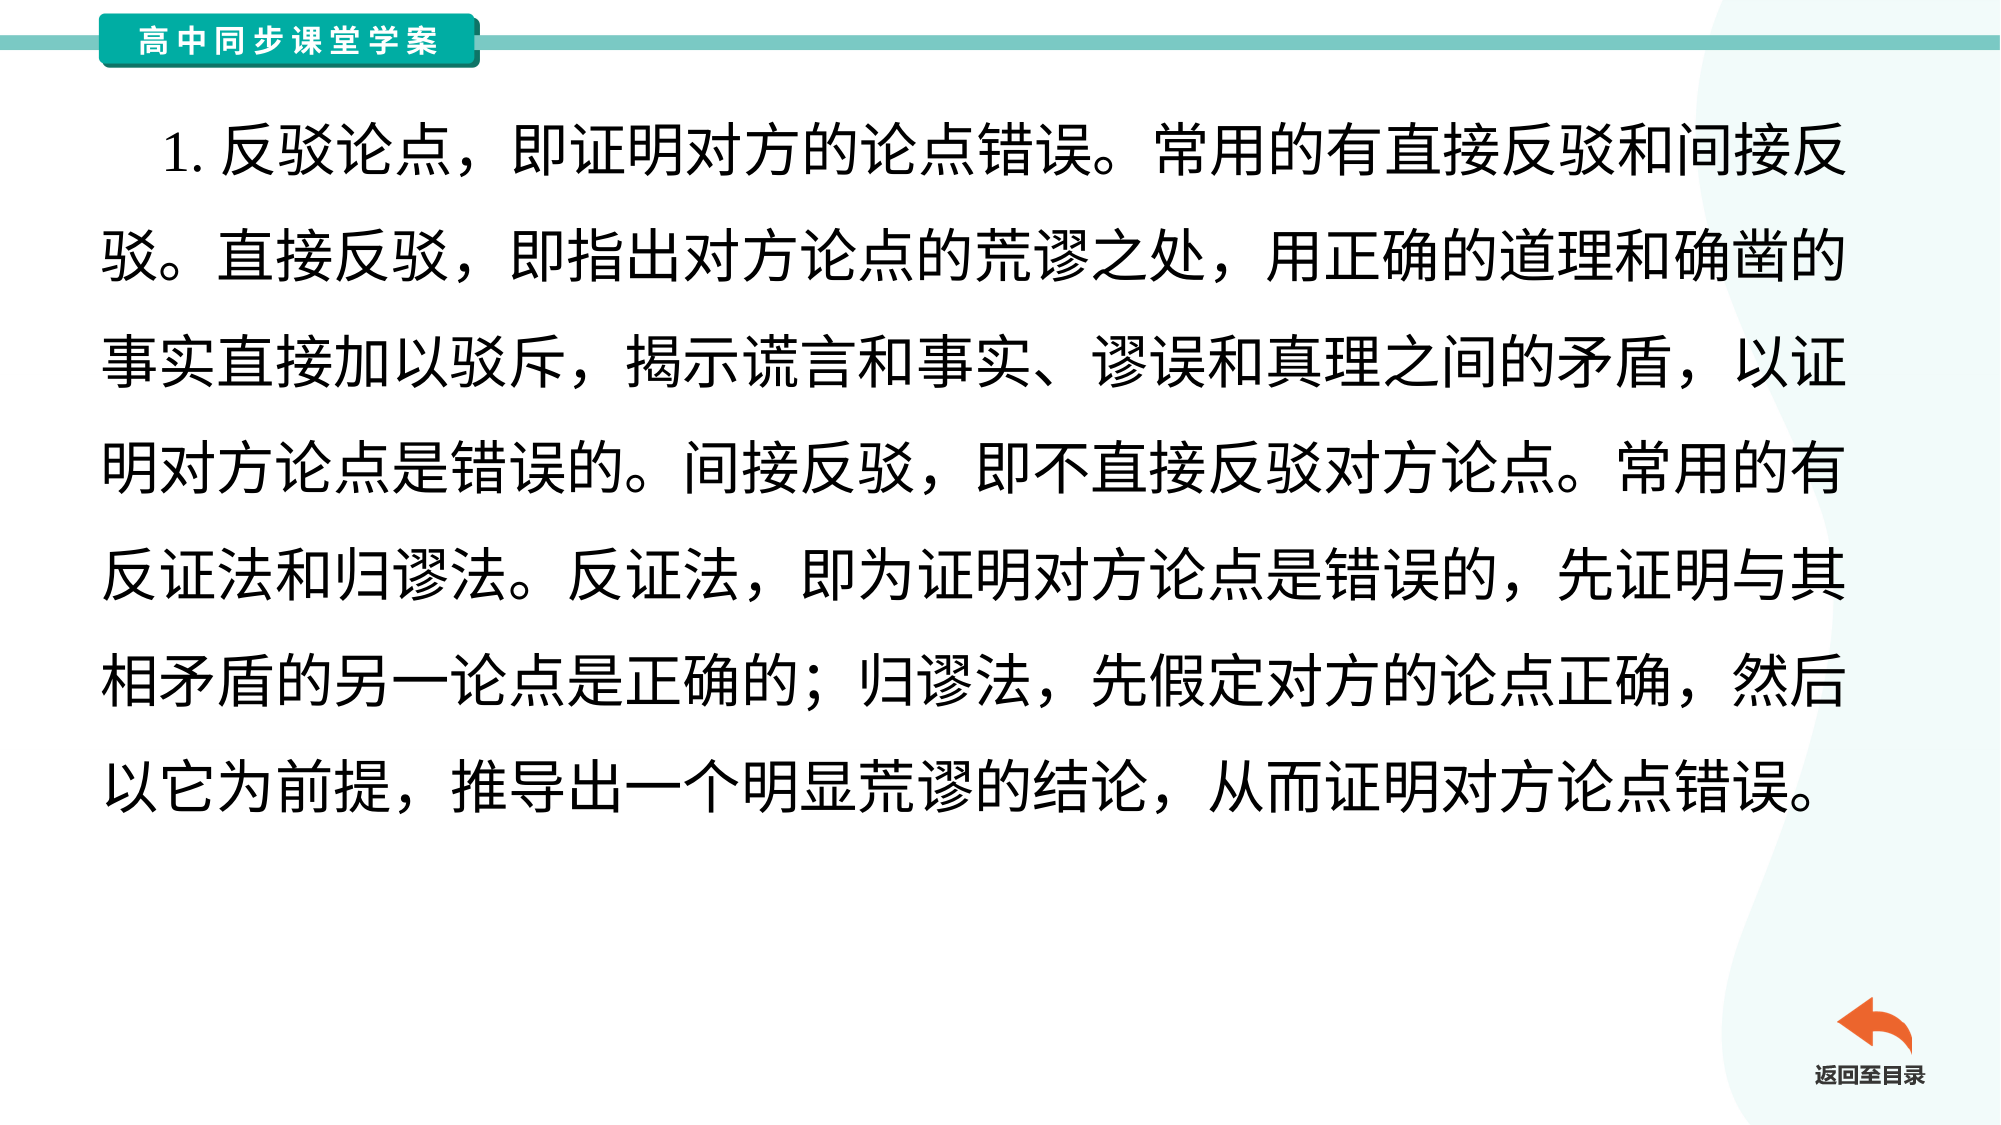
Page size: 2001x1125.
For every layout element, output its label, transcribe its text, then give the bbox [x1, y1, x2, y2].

picture [0, 0, 2000, 1125]
text_box 1.反驳论点，即证明对方的论点错误。常用的有直接反驳和间接反 驳。直接反驳，即指出对方论点的荒谬之处，用正确的道理和确凿的 事实直接加以驳斥，揭示谎言和事实、谬误和真理之间的矛盾，以证 明对方论点是错误的。间接反驳，即不直接反驳对方论点。常用的有 反证法和归谬法。反证法，即为证明对方论点是错误的，先证明与其 相矛盾的另一论点是正确的；归谬法，先假定对方的论点正确，然后 以它为前提，推导出一个明显荒谬的结论，从而证明对方论点错误。 [100, 76, 1899, 821]
